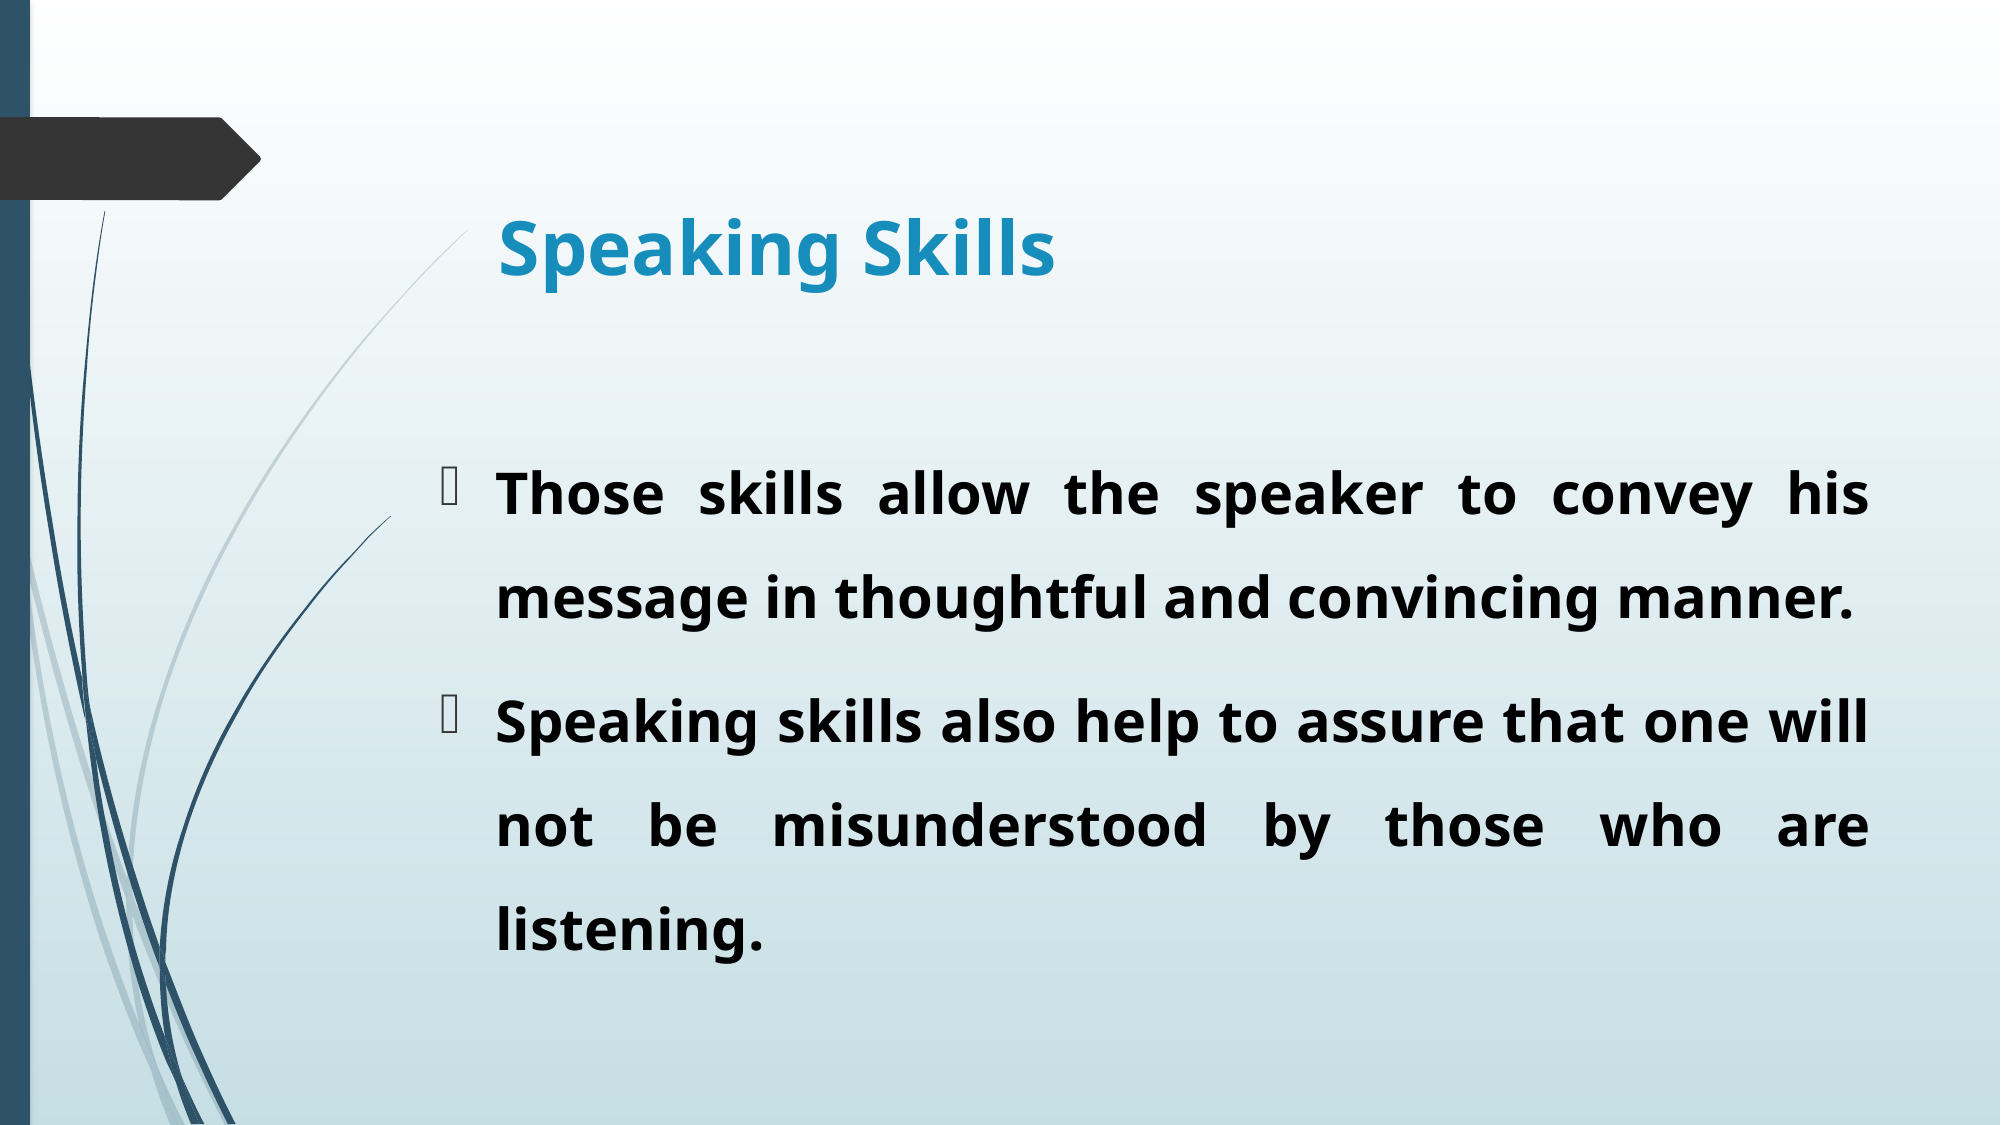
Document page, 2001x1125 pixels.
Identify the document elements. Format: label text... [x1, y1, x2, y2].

list Those skills allow the speaker to convey his message in thoughtful and convincing manner. Speaking skills also help to assure that one will not be misunderstood by those who are listening. [424, 350, 1888, 970]
title Speaking Skills [425, 102, 1888, 313]
